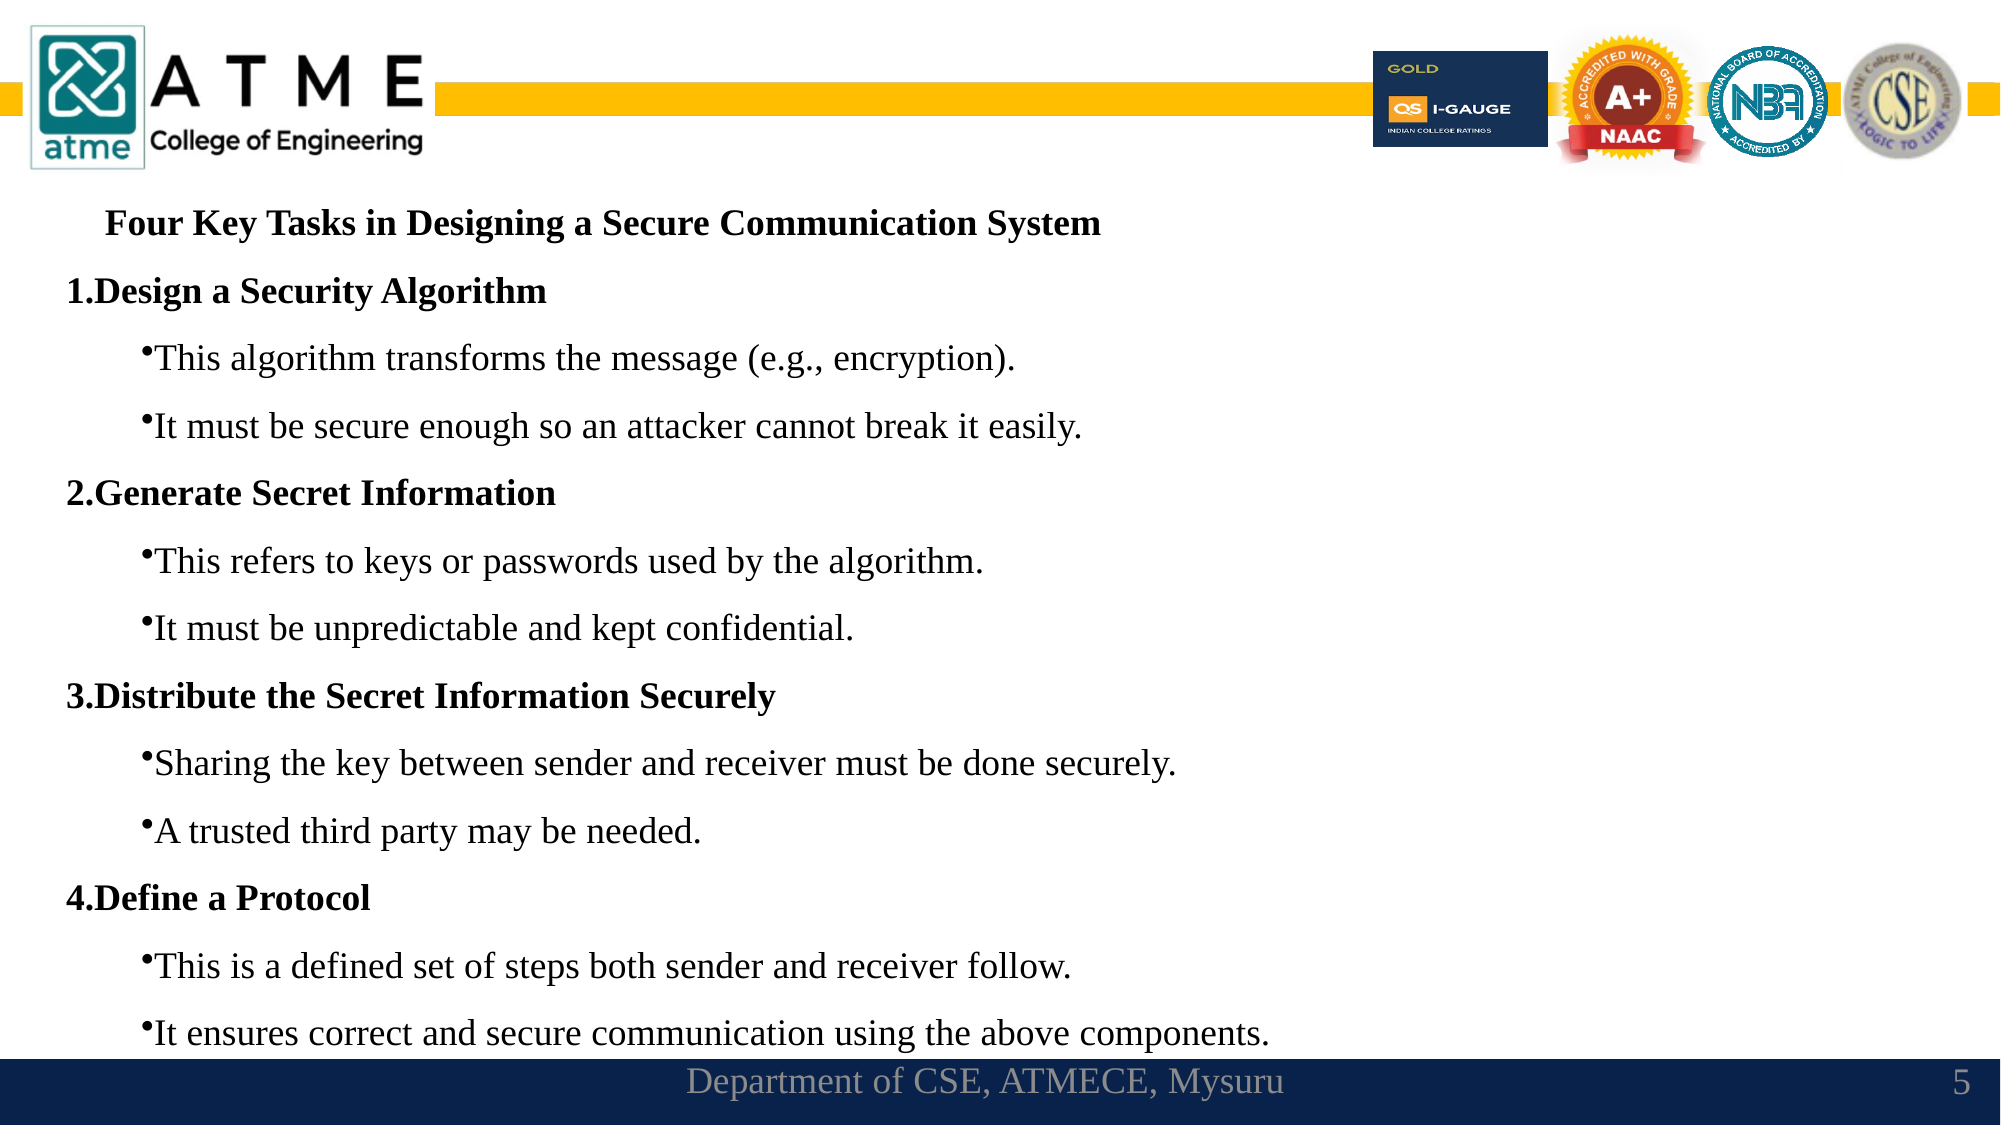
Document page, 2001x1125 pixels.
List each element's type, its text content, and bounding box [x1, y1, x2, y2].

footer Department of CSE, ATMECE, Mysuru [501, 1056, 1470, 1102]
picture [1840, 26, 1968, 176]
picture [0, 1059, 2001, 1125]
picture [22, 15, 435, 178]
text_box 🔹 Four Key Tasks in Designing a Secure Communication System Design a Security Algorithm This algorithm transforms the message (e.g., encryption). It must be secure enough so an attacker cannot break it easily. Generate Secret Information This refers to keys or passwords used by the algorithm. It must be unpredictable and kept confidential. Distribute the Secret Information Securely Sharing the key between sender and receiver must be done securely. A trusted third party may be needed. Define a Protocol This is a defined set of steps both sender and receiver follow. It ensures correct and secure communication using the above components. [51, 168, 1949, 1061]
picture [1373, 20, 1828, 168]
slide_number 5 [1511, 1057, 1972, 1103]
